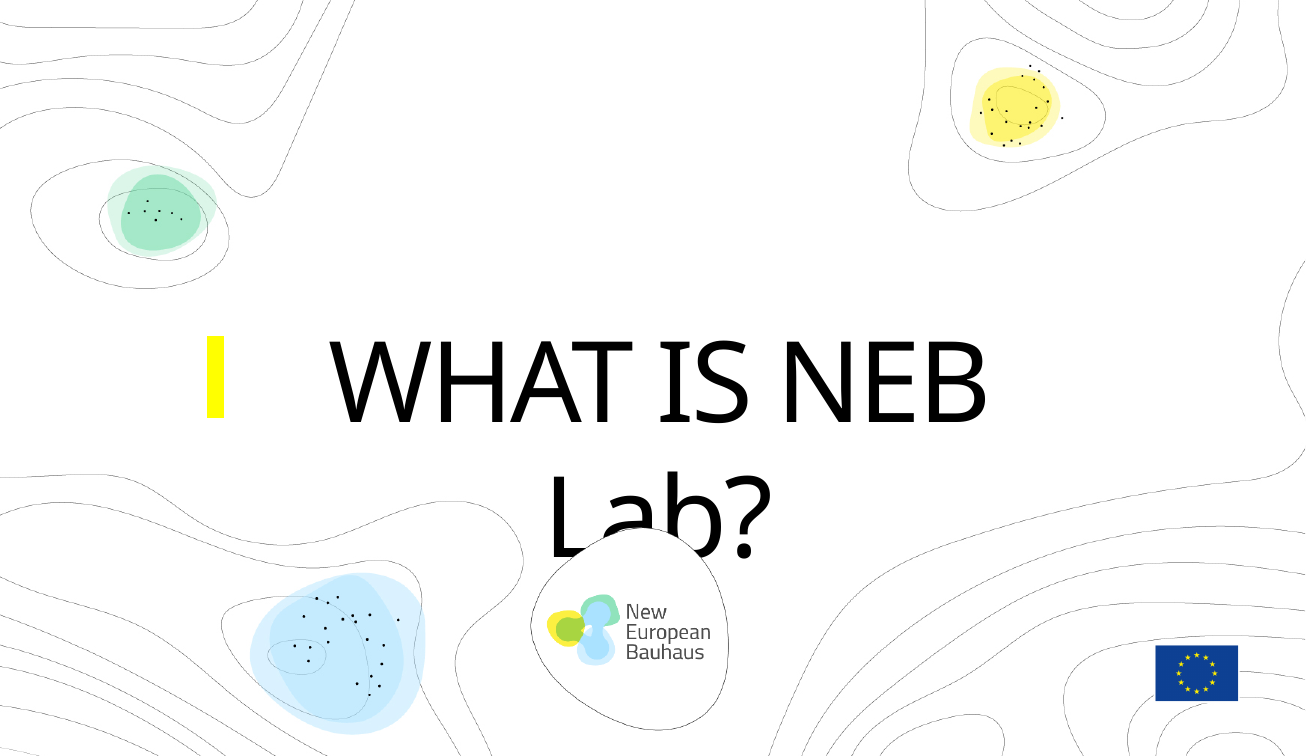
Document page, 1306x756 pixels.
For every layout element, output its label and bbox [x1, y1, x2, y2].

text_box [215, 301, 1079, 454]
picture [0, 0, 1306, 756]
